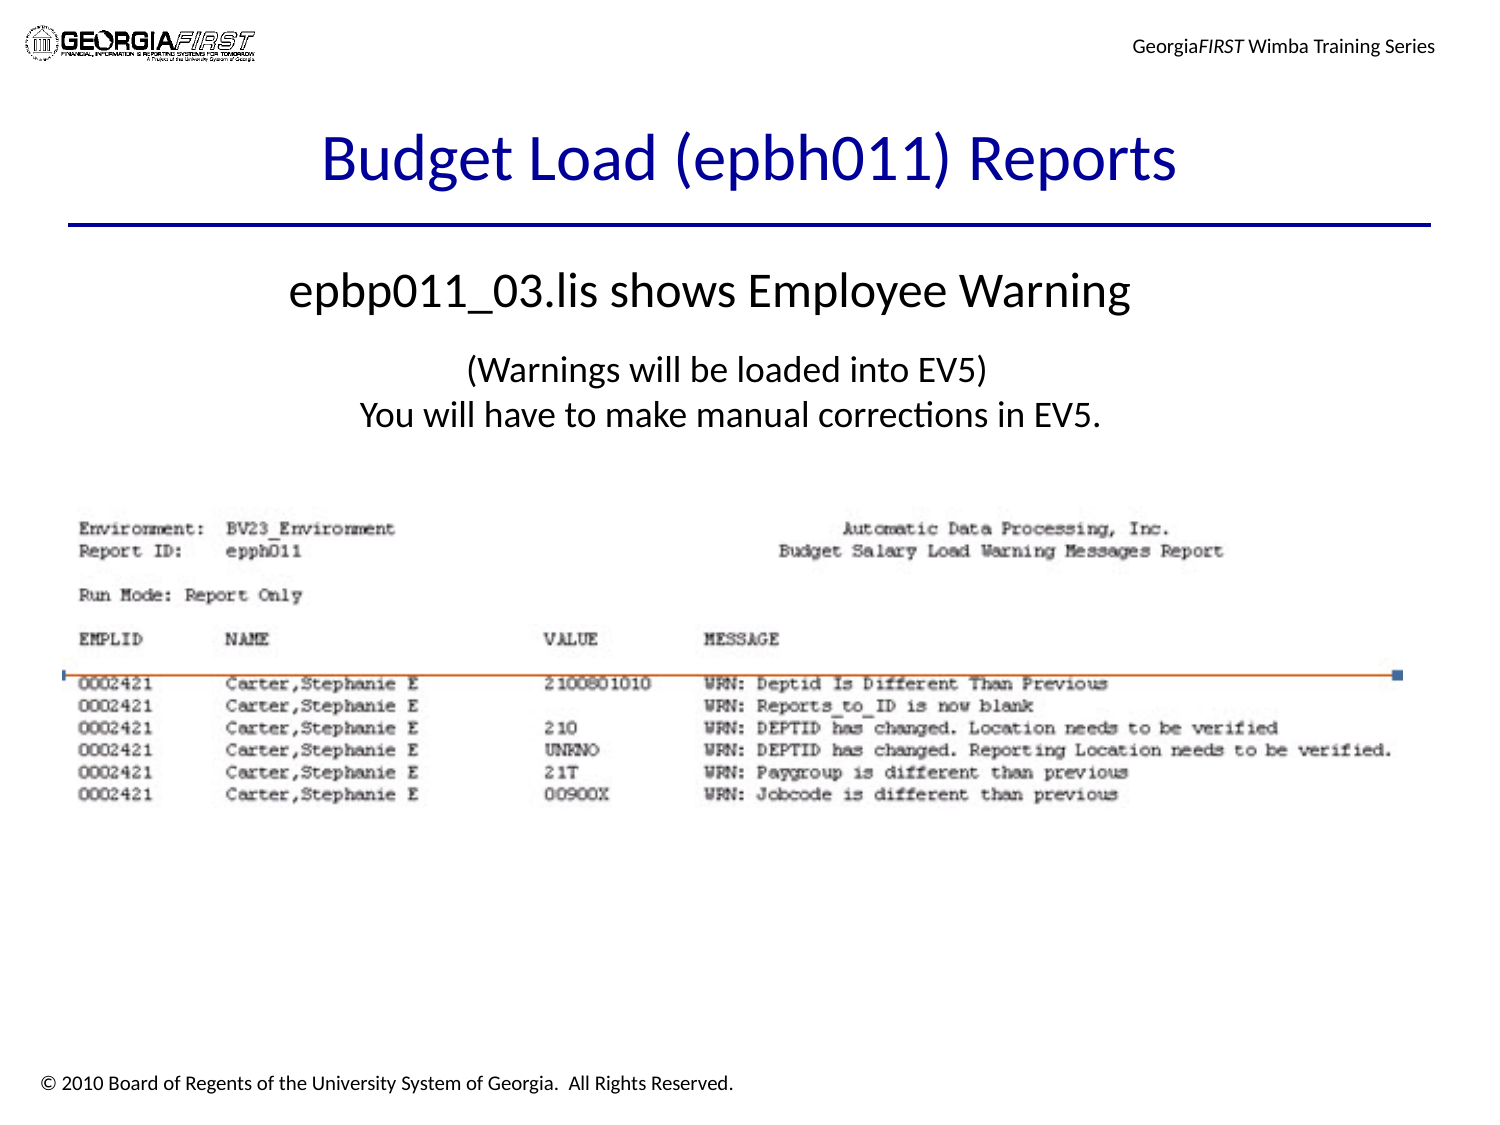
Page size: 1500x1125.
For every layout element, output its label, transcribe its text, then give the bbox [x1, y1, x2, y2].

title Budget Load (epbh011) Reports [75, 75, 1425, 233]
text_box epbp011_03.lis shows Employee Warning [112, 249, 1425, 430]
text_box (Warnings will be loaded into EV5) You will have to make manual corrections in EV5. [312, 337, 1150, 443]
picture [24, 24, 255, 63]
picture [62, 474, 1403, 838]
